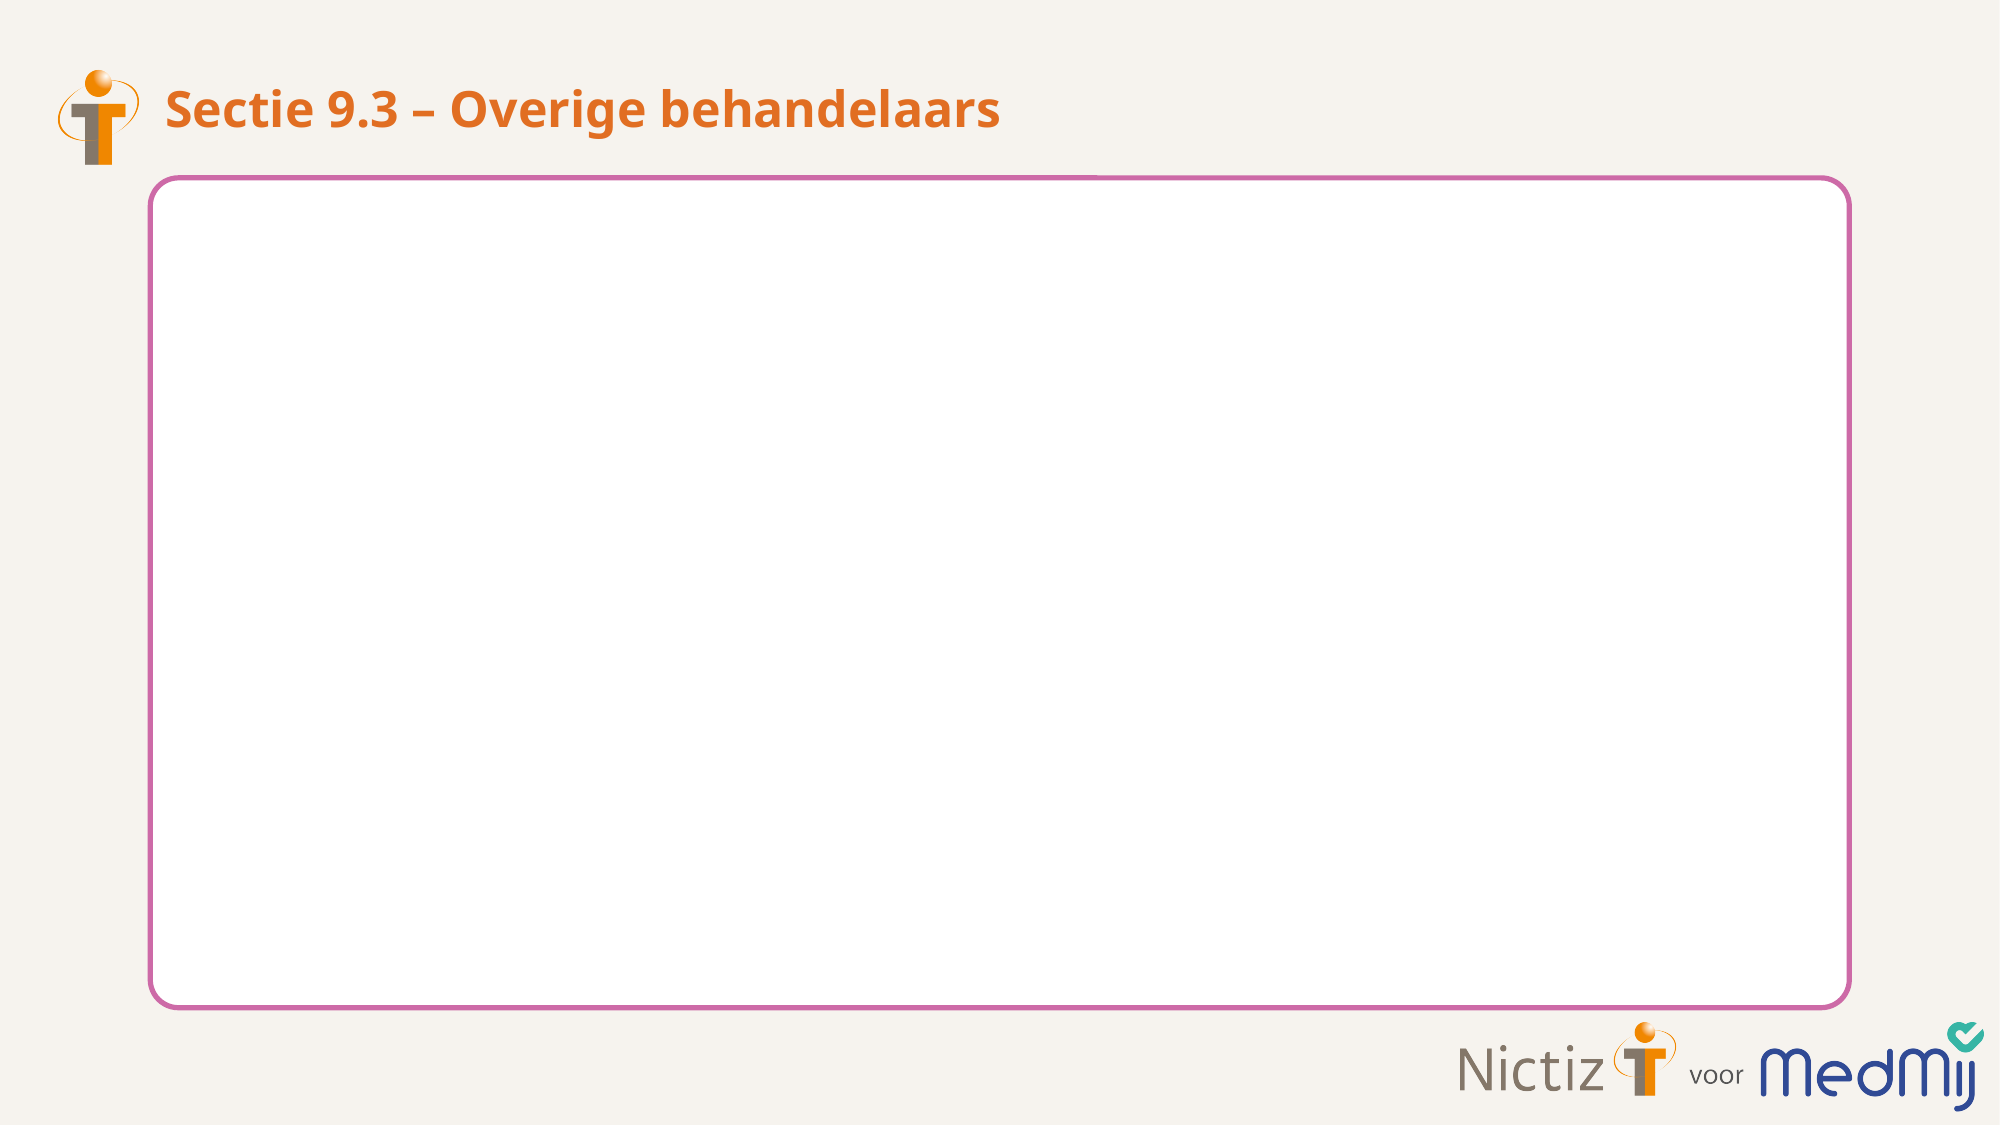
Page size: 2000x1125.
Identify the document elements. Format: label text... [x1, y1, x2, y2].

picture [1457, 1019, 1988, 1113]
picture [50, 66, 151, 187]
title Sectie 9.3 – Overige behandelaars [150, 76, 1850, 165]
